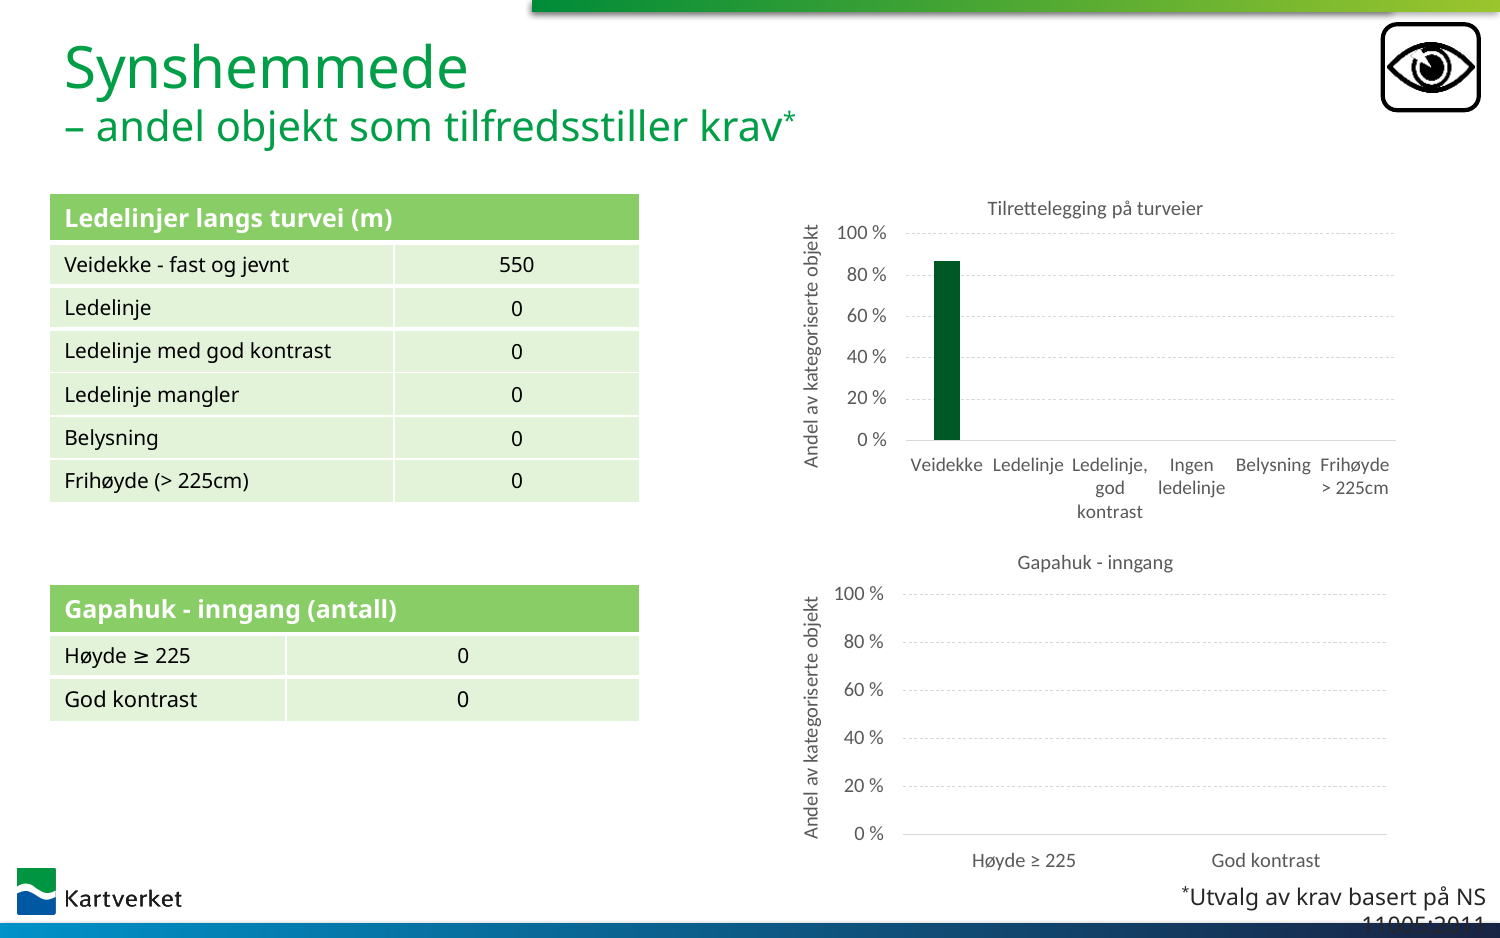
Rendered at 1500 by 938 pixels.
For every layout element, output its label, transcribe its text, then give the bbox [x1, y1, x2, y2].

table_cell 0 [395, 460, 639, 502]
table_cell God kontrast [50, 679, 285, 721]
table_header Ledelinjer langs turvei (m) [50, 194, 639, 240]
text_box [1382, 24, 1480, 111]
table_cell 0 [287, 636, 639, 675]
table_cell 0 [395, 417, 639, 458]
table_cell 0 [395, 288, 639, 327]
text_box Synshemmede – andel objekt som tilfredsstiller krav* [49, 24, 1431, 158]
table_cell Belysning [50, 417, 393, 458]
table_cell Ledelinje med god kontrast [50, 331, 393, 372]
table_cell Høyde ≥ 225 [50, 636, 285, 675]
table_cell Ledelinje [50, 288, 393, 327]
table_cell 0 [395, 373, 639, 415]
table_cell Veidekke - fast og jevnt [50, 245, 393, 284]
picture [791, 541, 1400, 880]
table_cell 0 [395, 331, 639, 372]
text_box *Utvalg av krav basert på NS 11005:2011 [1068, 873, 1500, 938]
table_cell Ledelinje mangler [50, 373, 393, 415]
table_cell 0 [287, 679, 639, 721]
picture [791, 187, 1400, 526]
table_header Gapahuk - inngang (antall) [50, 585, 639, 632]
table_cell 550 [395, 245, 639, 284]
table_cell Frihøyde (> 225cm) [50, 460, 393, 502]
